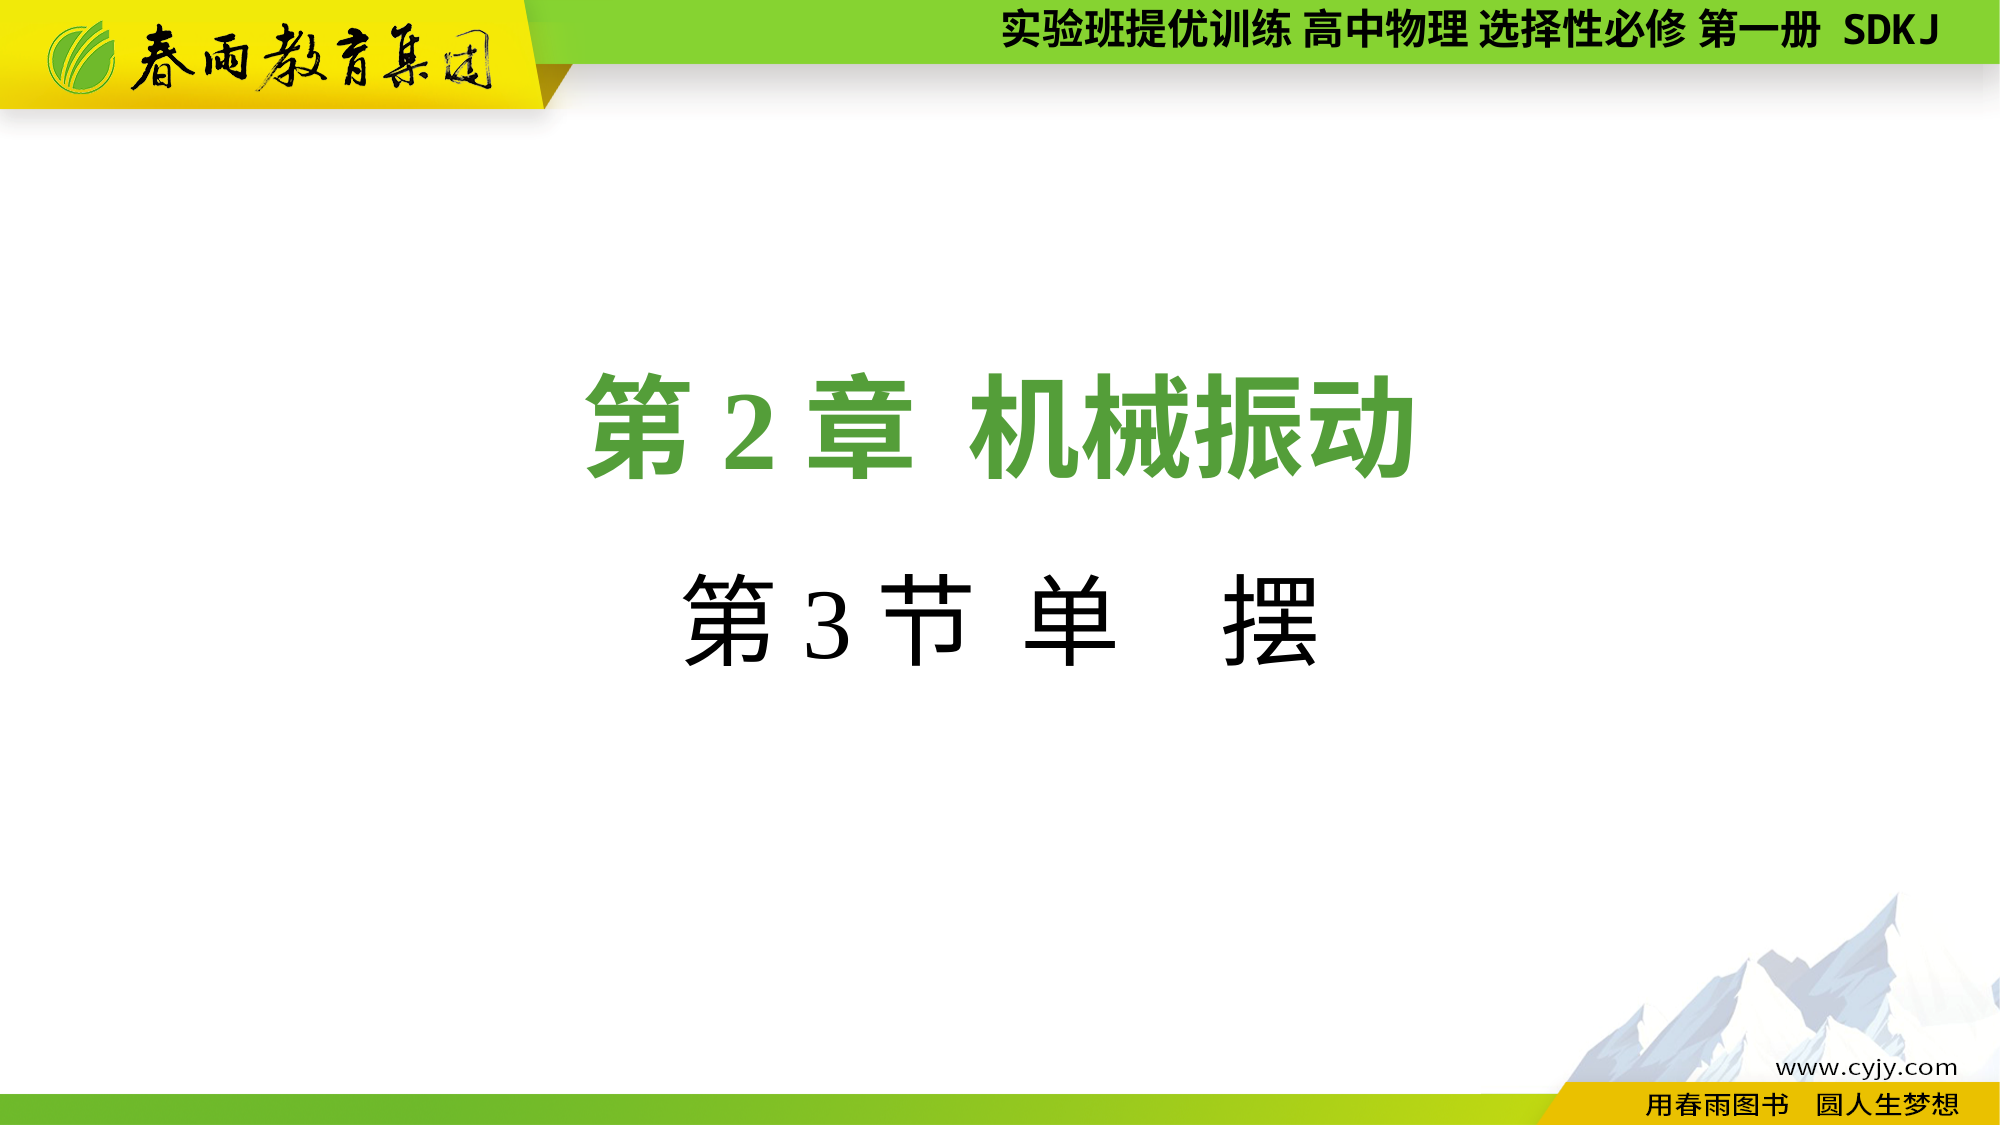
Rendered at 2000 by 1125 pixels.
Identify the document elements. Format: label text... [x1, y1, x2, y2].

text_box 第3节 单 摆 [0, 491, 2000, 687]
text_box 第2章 机械振动 [0, 282, 2000, 491]
picture [0, 687, 2000, 1125]
picture [0, 0, 2000, 282]
